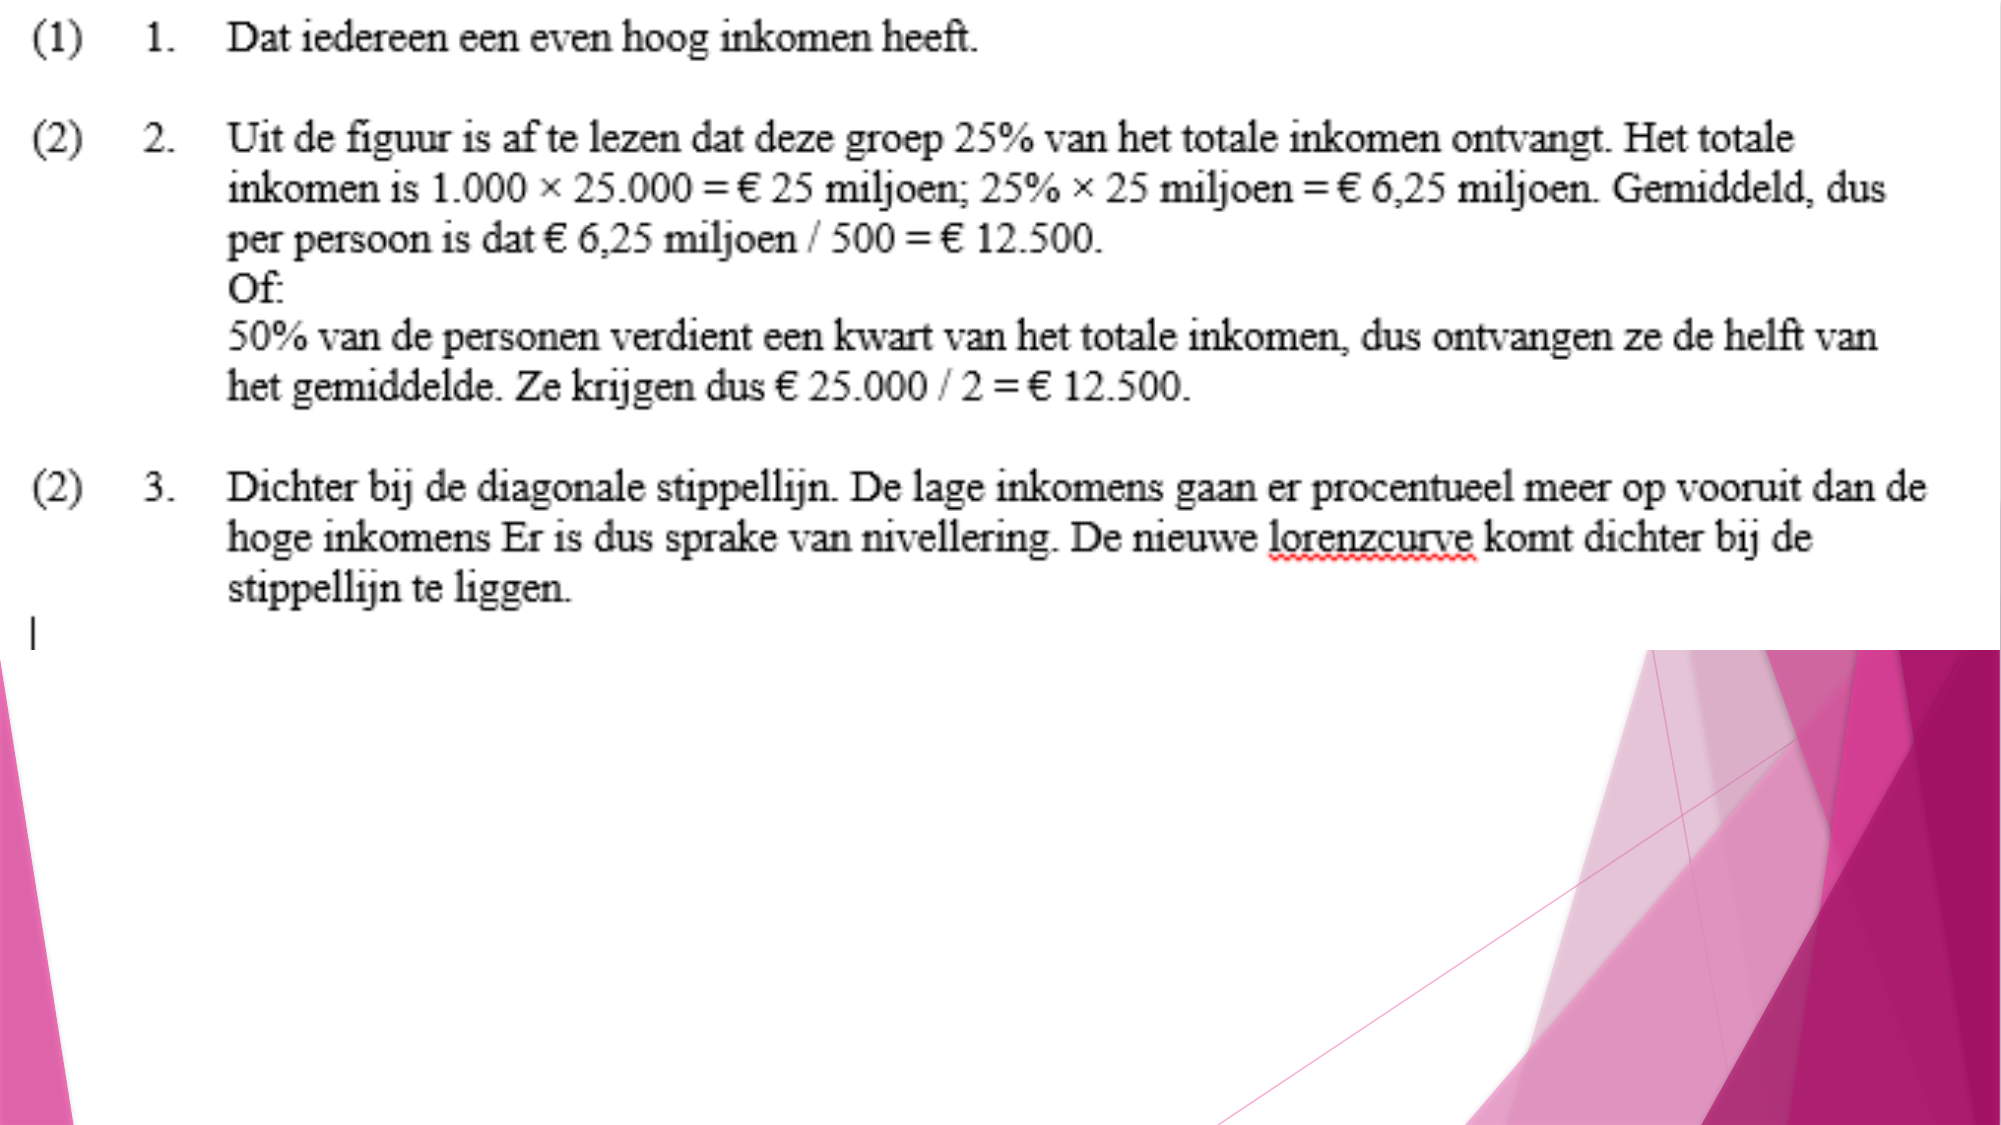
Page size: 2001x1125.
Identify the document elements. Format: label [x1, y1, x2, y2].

picture [0, 0, 2000, 651]
